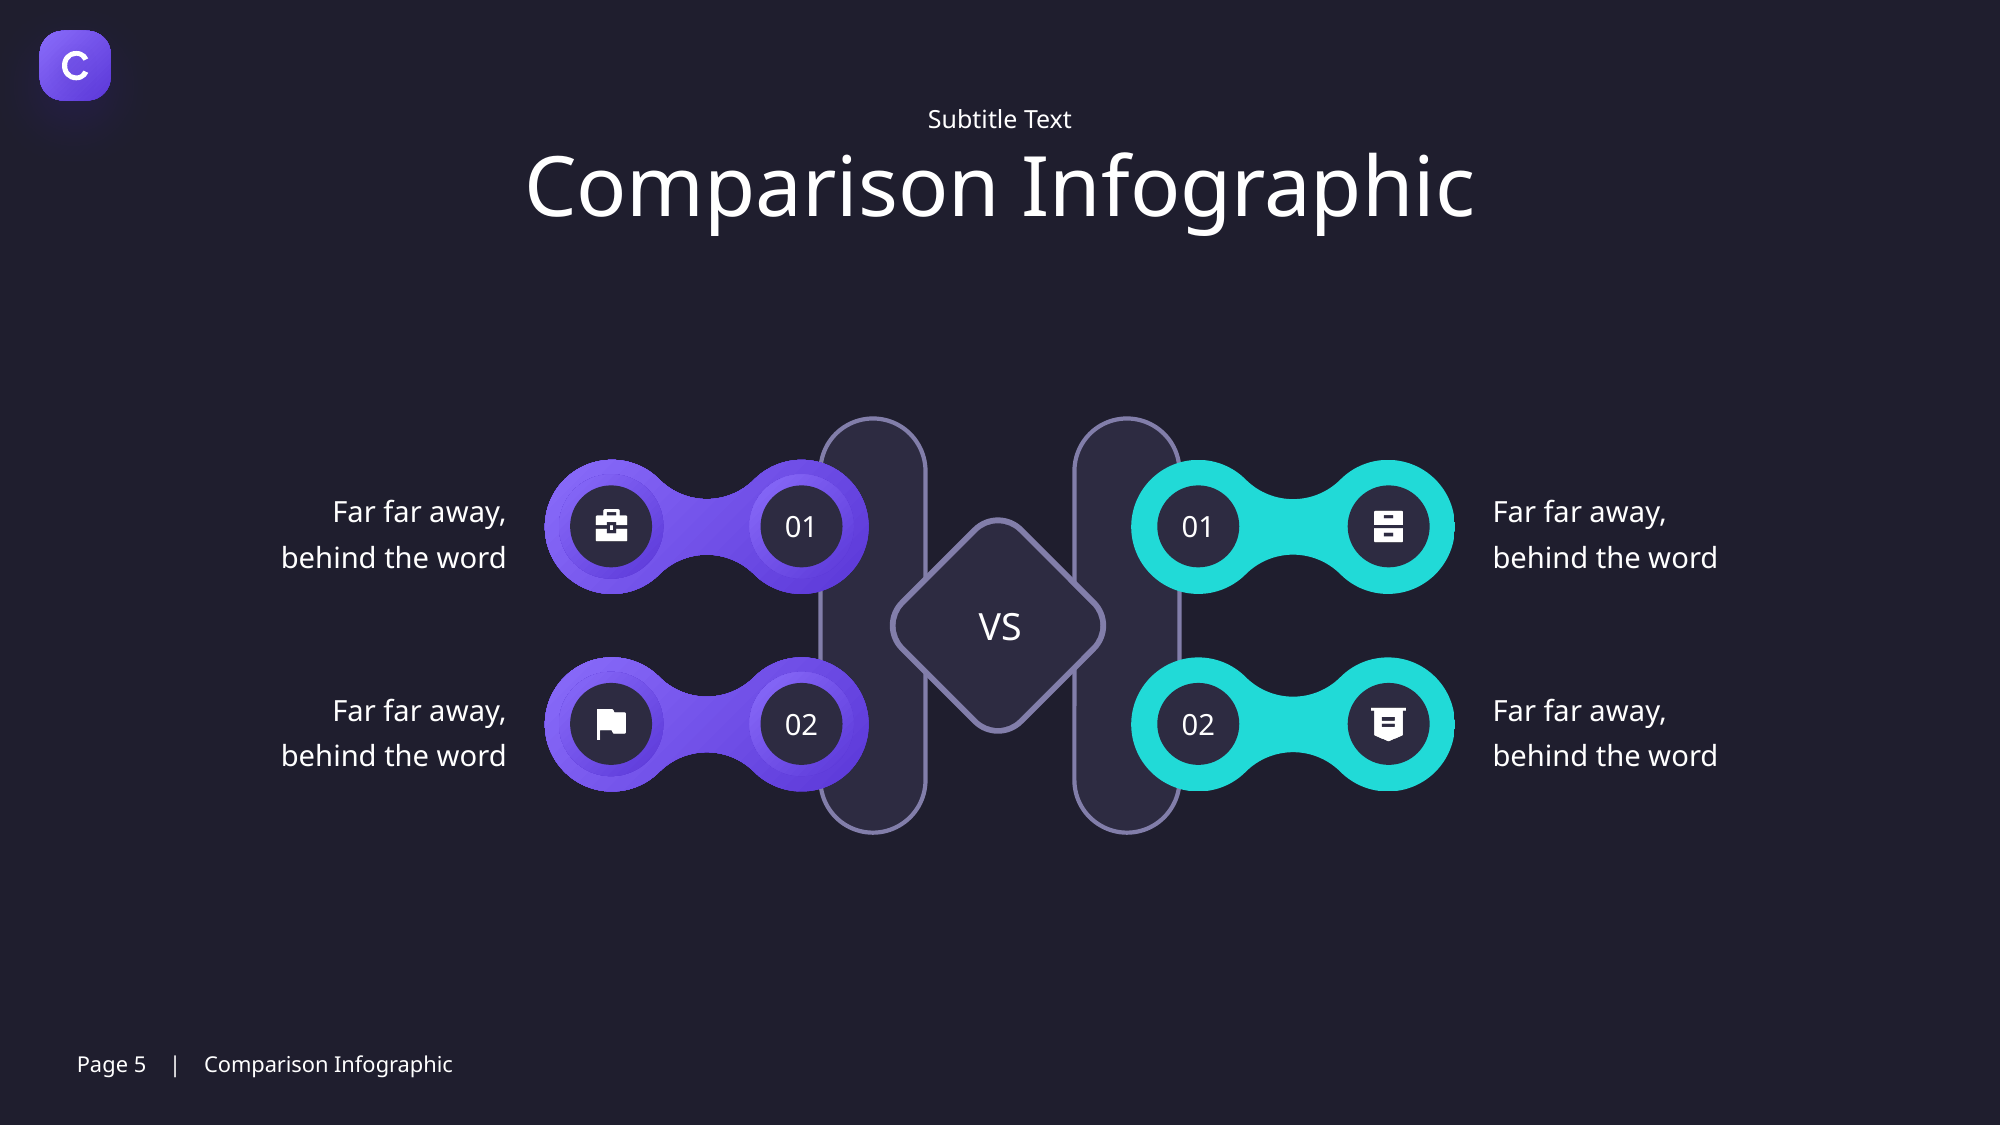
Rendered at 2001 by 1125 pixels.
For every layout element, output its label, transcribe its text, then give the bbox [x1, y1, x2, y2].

text_box Subtitle Text [912, 96, 1087, 142]
text_box Far far away, behind the word [216, 475, 522, 582]
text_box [544, 657, 869, 792]
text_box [544, 459, 869, 594]
text_box VS [835, 595, 1165, 655]
text_box [912, 522, 1084, 595]
text_box [911, 655, 1085, 730]
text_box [1131, 459, 1455, 594]
text_box Comparison Infographic [450, 125, 1550, 240]
text_box Far far away, behind the word [1477, 475, 1784, 582]
text_box [904, 655, 1092, 734]
text_box [1073, 417, 1181, 834]
text_box Far far away, behind the word [216, 674, 522, 780]
text_box [819, 417, 927, 834]
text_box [1131, 657, 1455, 792]
text_box [905, 517, 1091, 595]
text_box Far far away, behind the word [1477, 674, 1784, 780]
